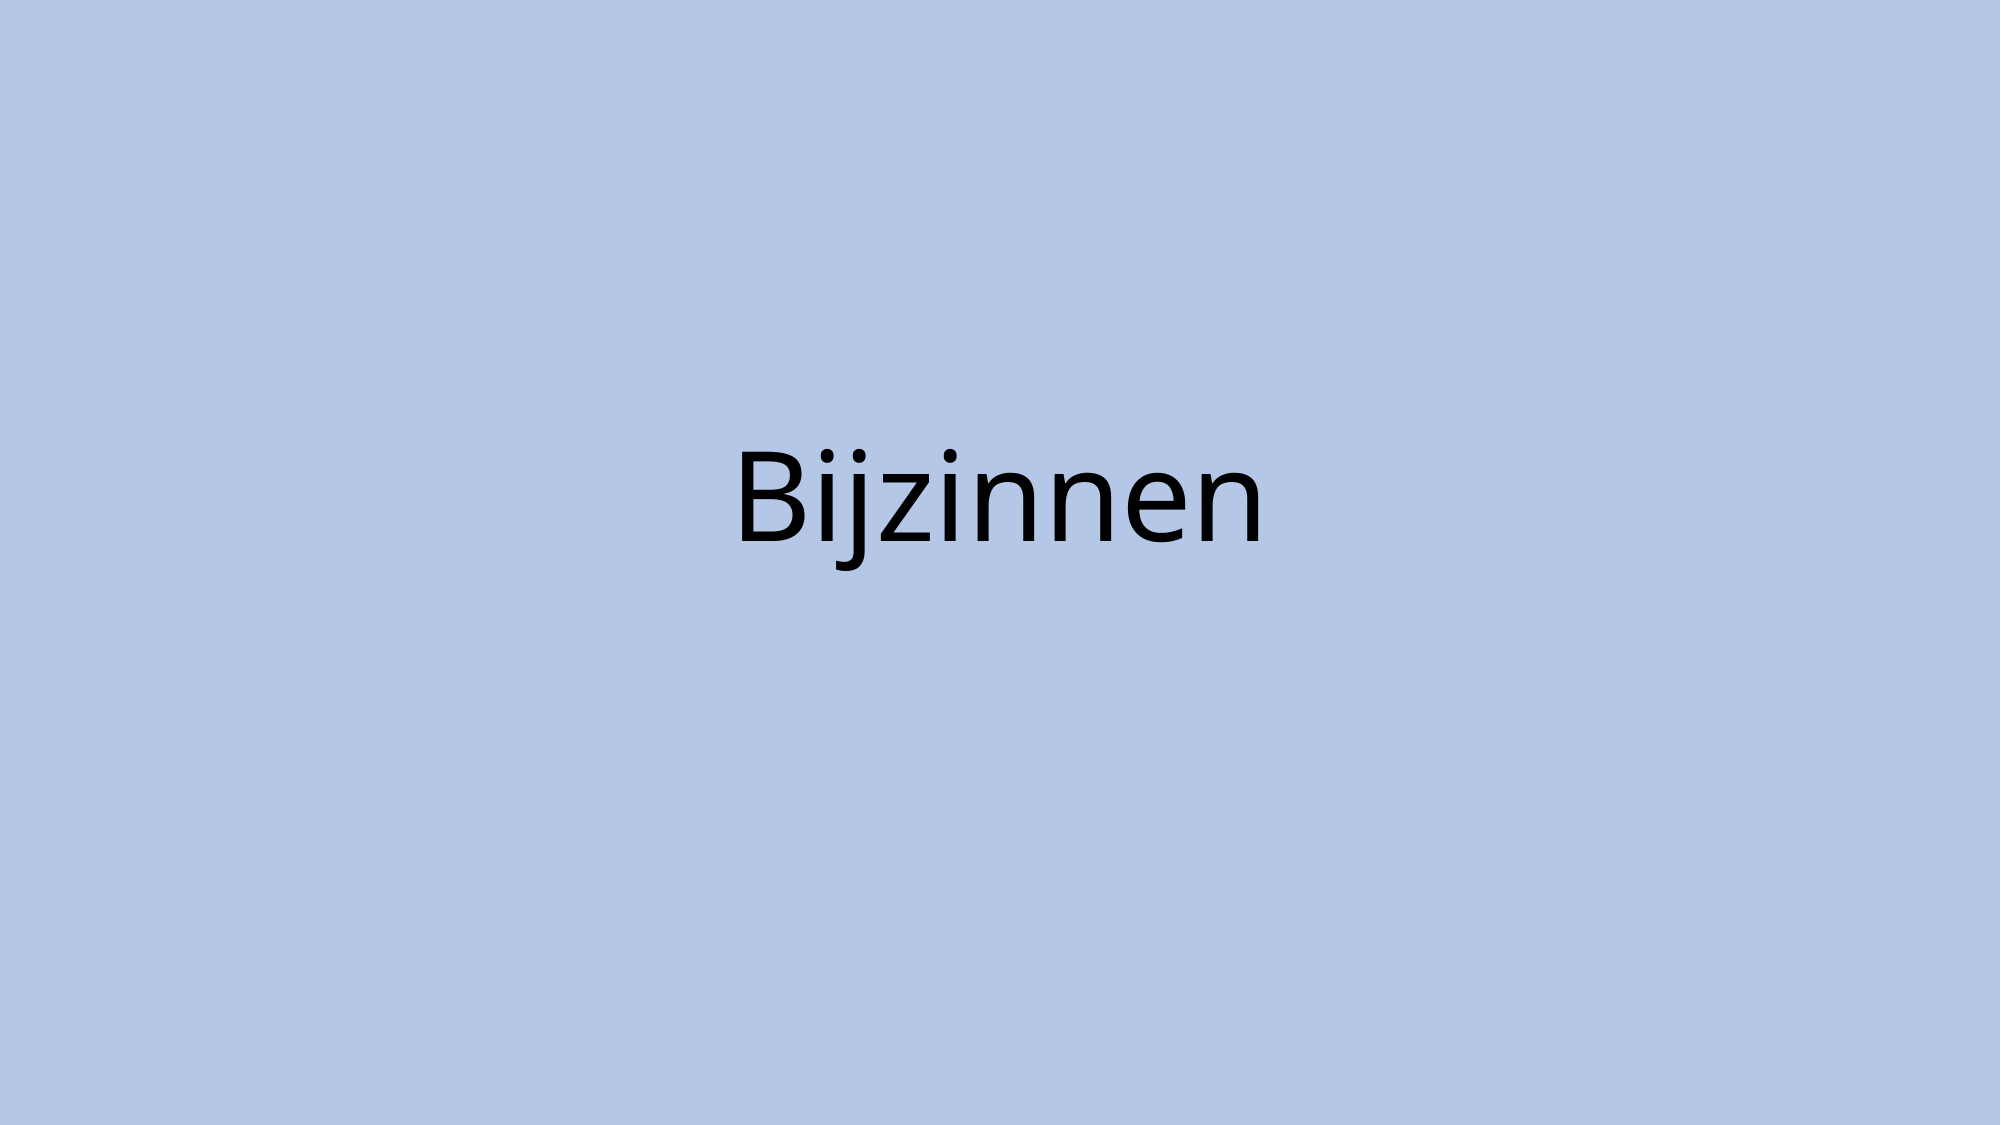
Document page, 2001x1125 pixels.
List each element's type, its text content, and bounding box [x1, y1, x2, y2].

title Bijzinnen [249, 184, 1750, 576]
